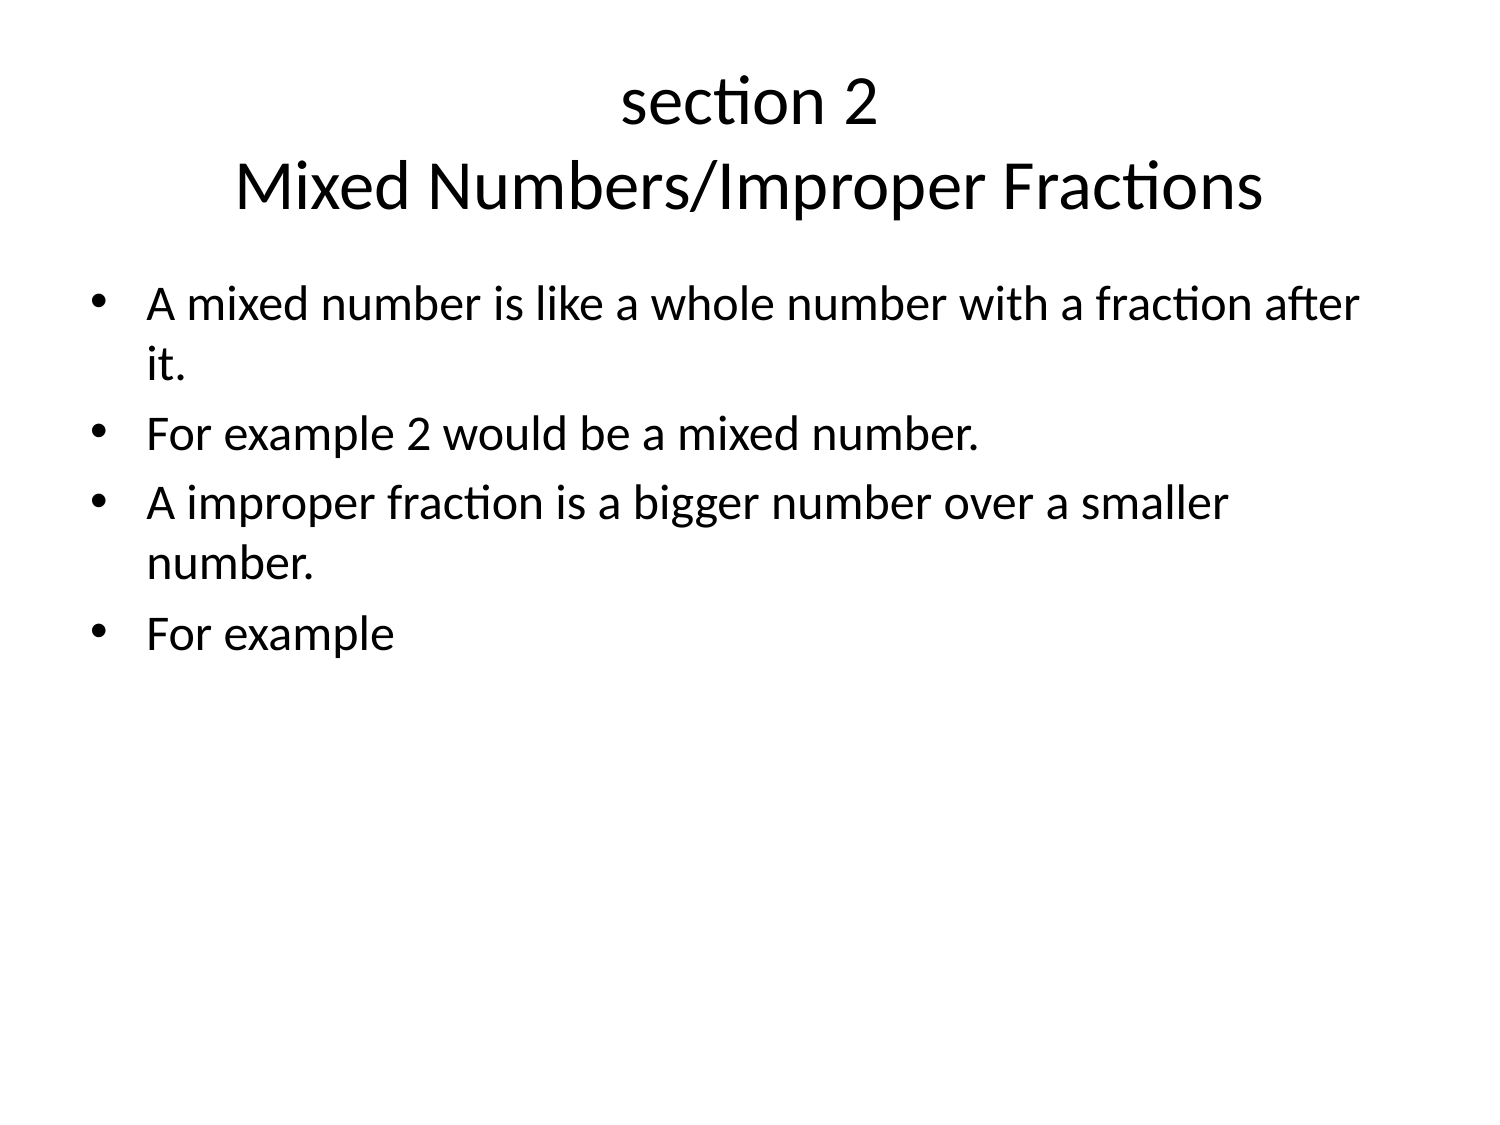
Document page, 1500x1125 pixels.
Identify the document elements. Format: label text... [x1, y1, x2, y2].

title section 2 Mixed Numbers/Improper Fractions [75, 45, 1425, 233]
